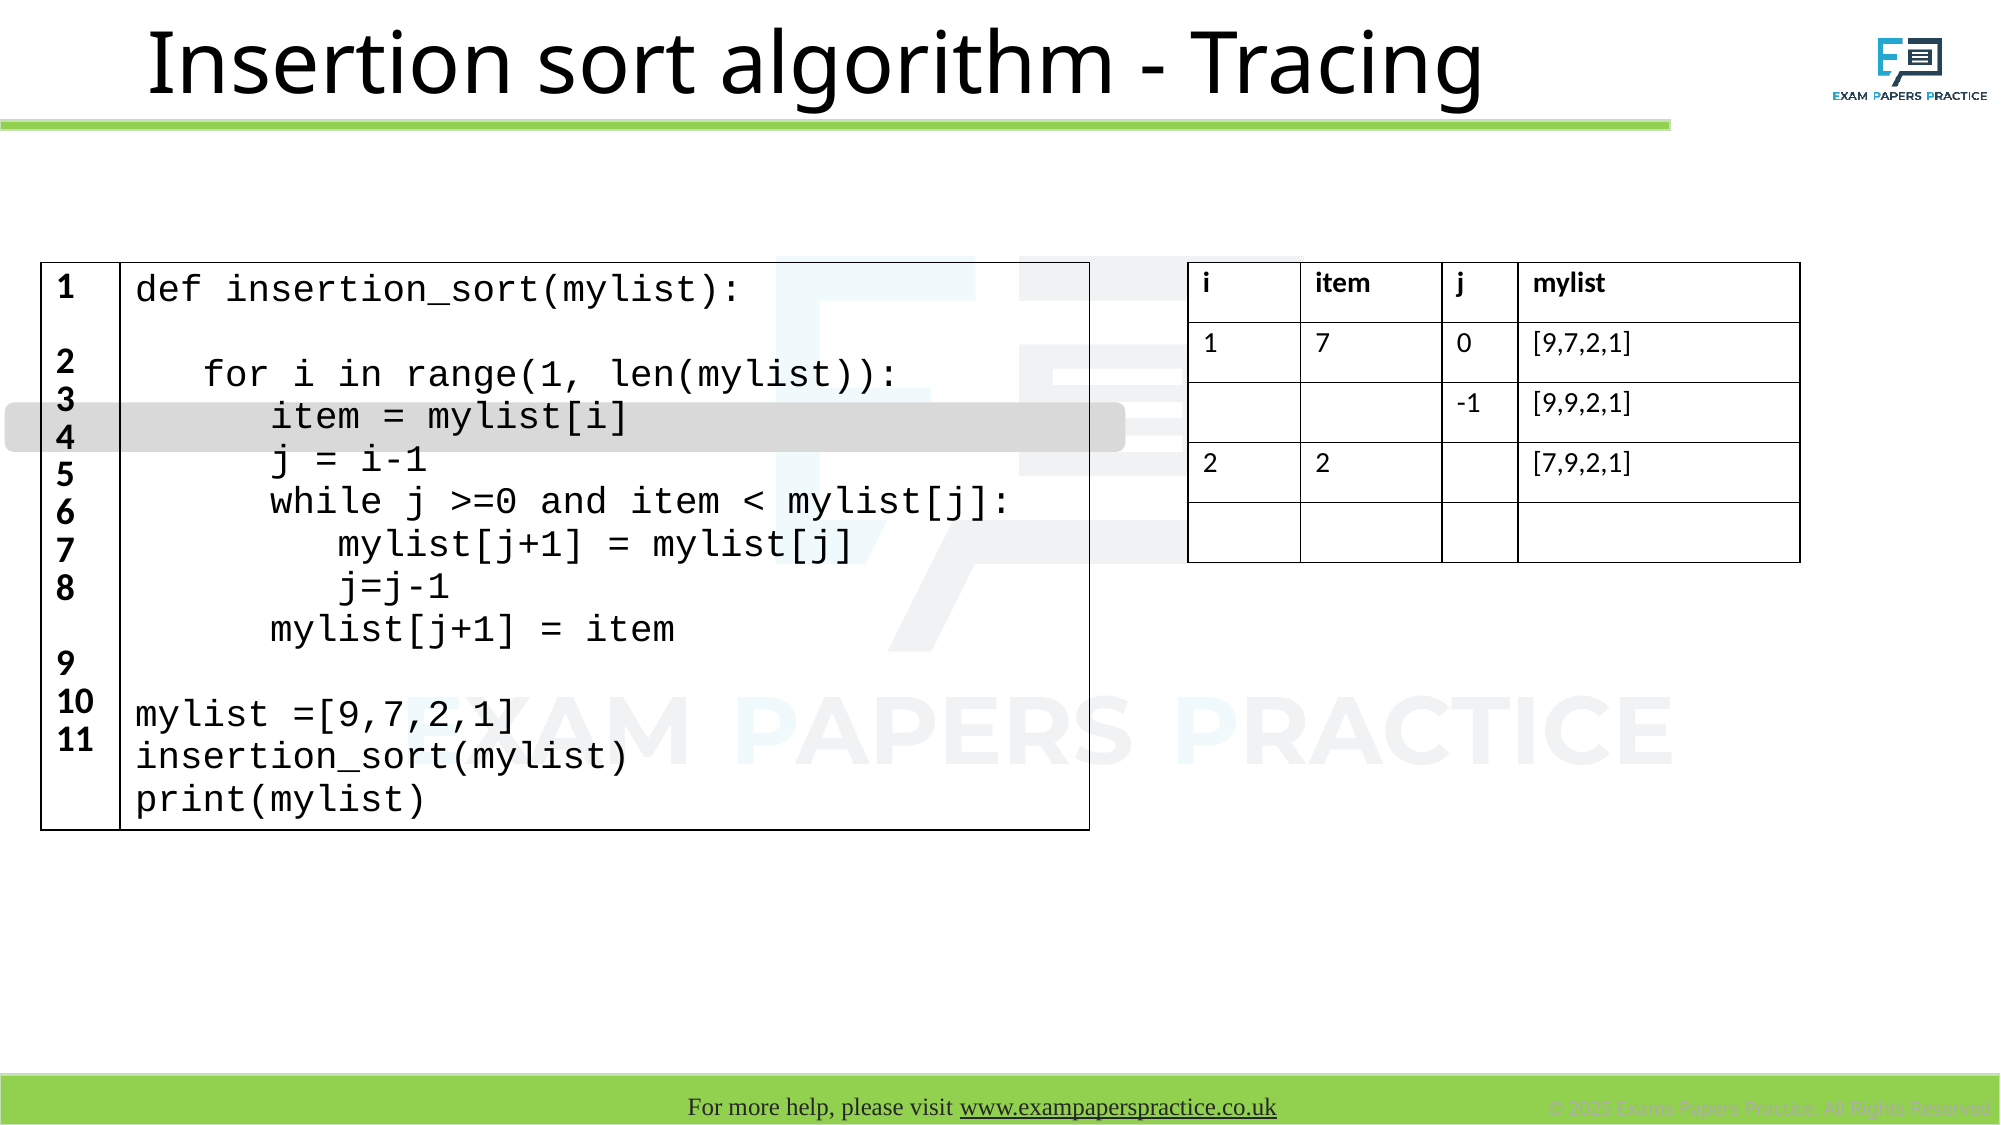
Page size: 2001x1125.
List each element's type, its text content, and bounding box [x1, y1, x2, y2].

table_cell [7,9,2,1] [1519, 443, 1799, 502]
table_cell 1 [1189, 323, 1300, 382]
table_header j [1443, 263, 1517, 322]
table_cell 7 [1301, 323, 1441, 382]
table_cell [9,9,2,1] [1519, 383, 1799, 442]
table_cell 2 [1301, 443, 1441, 502]
table_header def insertion_sort(mylist): for i in range(1, len(mylist)): item = mylist[i] j = i-1 while j >=0 and item < mylist[j]: mylist[j+1] = mylist[j] j=j-1 mylist[j+1] = item mylist =[9,7,2,1] insertion_sort(mylist) print(mylist) [121, 263, 1089, 829]
table_cell [9,7,2,1] [1519, 323, 1799, 382]
text_box [4, 402, 40, 452]
table_cell [1301, 503, 1441, 562]
table_cell 0 [1443, 323, 1517, 382]
table_header 1 2 3 4 5 6 7 8 9 10 11 [42, 263, 119, 829]
table_cell [1443, 443, 1517, 502]
table_header i [1189, 263, 1300, 322]
title Insertion sort algorithm - Tracing [132, 11, 1858, 121]
table_cell [1189, 383, 1300, 442]
table_cell [1189, 503, 1300, 562]
table_cell [1301, 383, 1441, 442]
text_box [1090, 402, 1126, 452]
table_cell [1519, 503, 1799, 562]
table_cell [1443, 503, 1517, 562]
table_cell 2 [1189, 443, 1300, 502]
table_header mylist [1519, 263, 1799, 322]
table_header item [1301, 263, 1441, 322]
table_cell -1 [1443, 383, 1517, 442]
